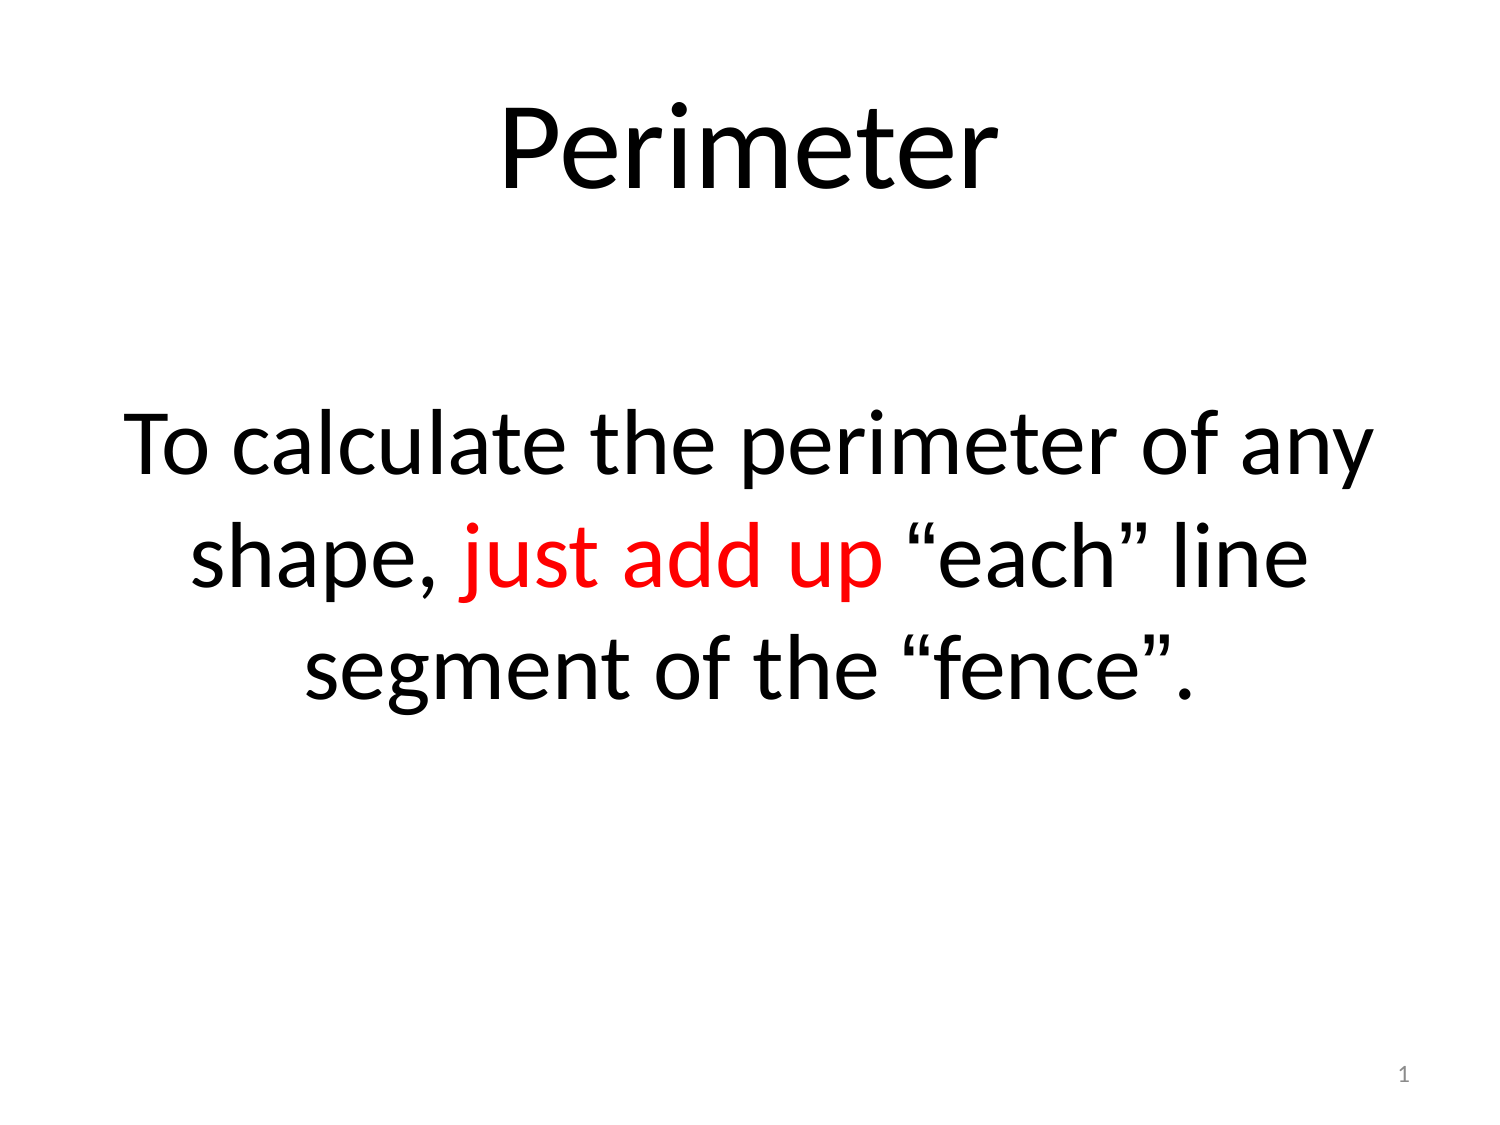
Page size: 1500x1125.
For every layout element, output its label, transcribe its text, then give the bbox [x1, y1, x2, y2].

list To calculate the perimeter of any shape, just add up “each” line segment of the “fence”. [75, 373, 1425, 1116]
title Perimeter [75, 45, 1425, 233]
